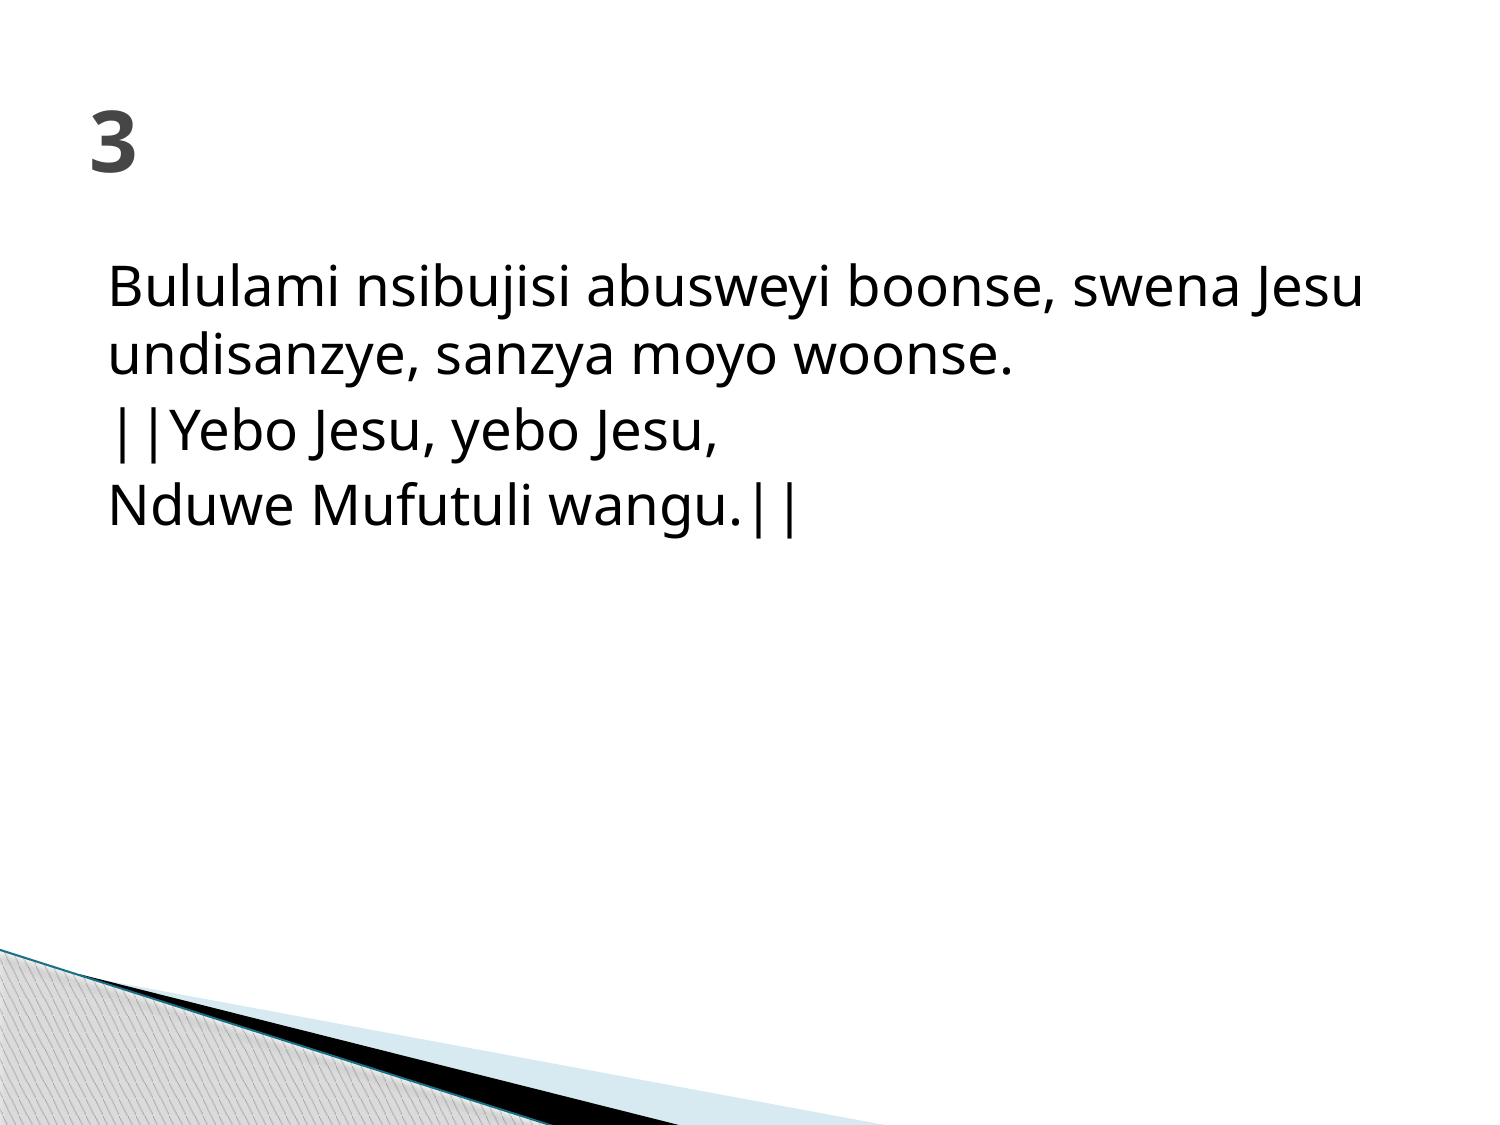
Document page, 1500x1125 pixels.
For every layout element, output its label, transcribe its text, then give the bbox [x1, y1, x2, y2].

list Bululami nsibujisi abusweyi boonse, swena Jesu undisanzye, sanzya moyo woonse. ||Yebo Jesu, yebo Jesu, Nduwe Mufutuli wangu.|| [75, 243, 1425, 986]
title 3 [75, 45, 1425, 233]
